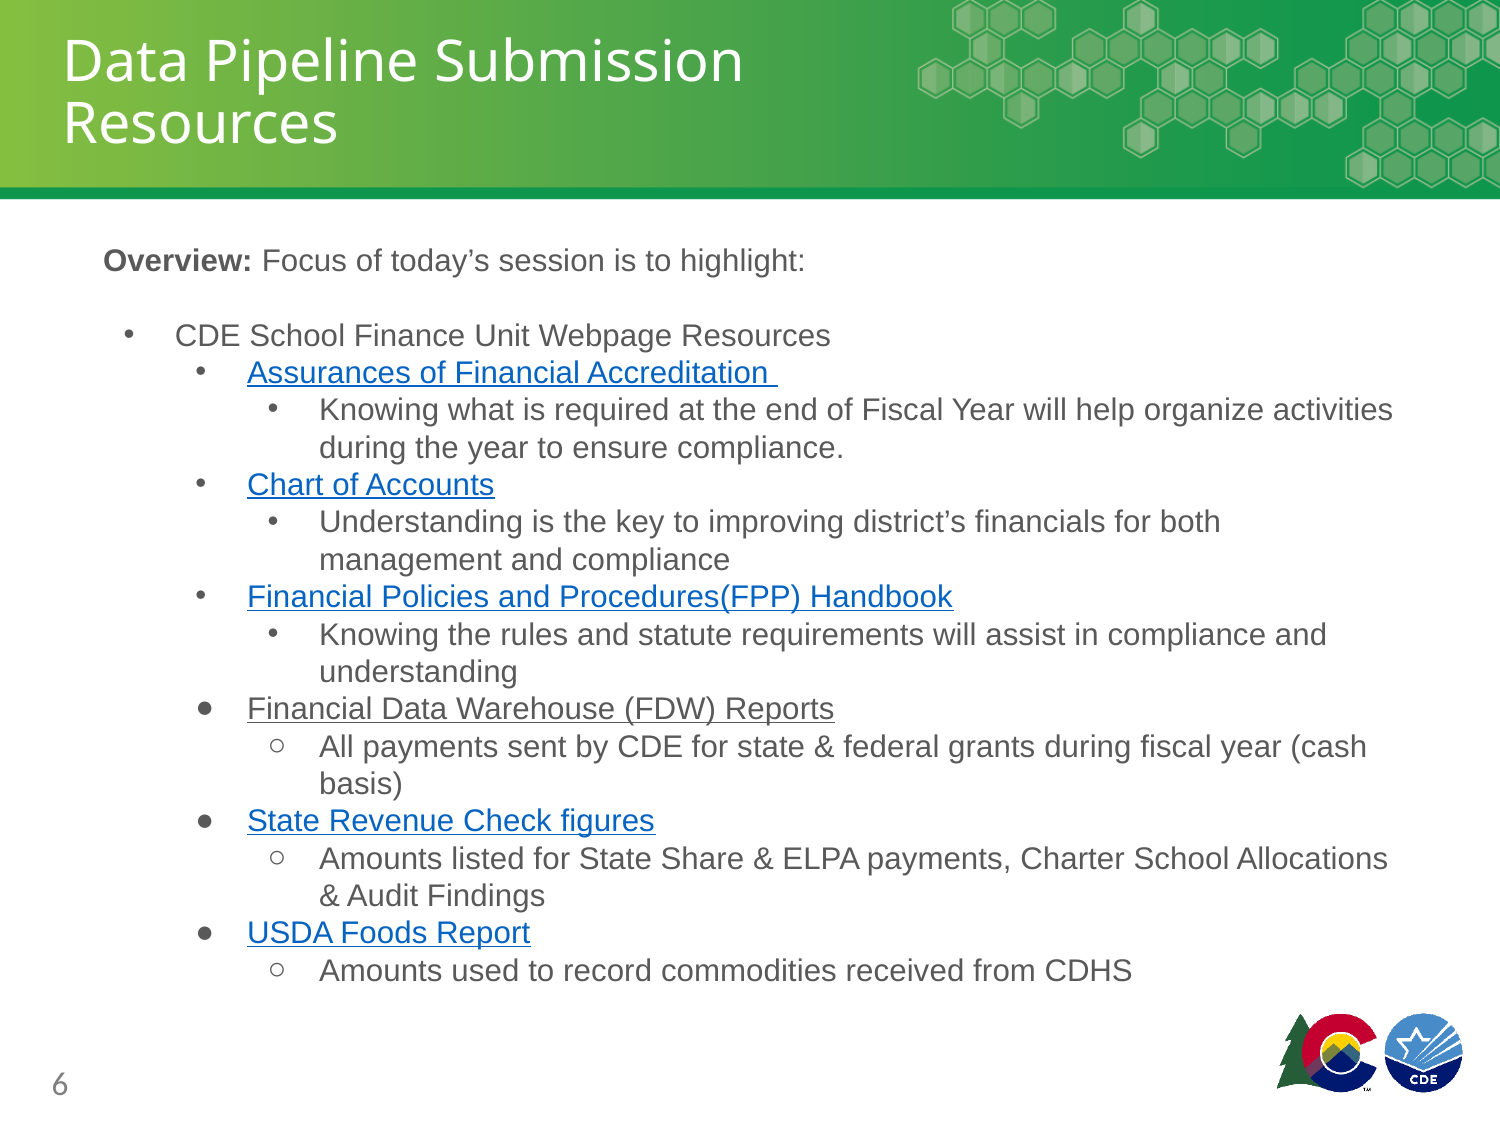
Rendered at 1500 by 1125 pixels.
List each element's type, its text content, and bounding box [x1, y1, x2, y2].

list Overview: Focus of today’s session is to highlight: CDE School Finance Unit Webpage Resources Assurances of Financial Accreditation Knowing what is required at the end of Fiscal Year will help organize activities during the year to ensure compliance. Chart of Accounts Understanding is the key to improving district’s financials for both management and compliance Financial Policies and Procedures(FPP) Handbook Knowing the rules and statute requirements will assist in compliance and understanding Financial Data Warehouse (FDW) Reports All payments sent by CDE for state & federal grants during fiscal year (cash basis) State Revenue Check figures Amounts listed for State Share & ELPA payments, Charter School Allocations & Audit Findings USDA Foods Report Amounts used to record commodities received from CDHS [103, 239, 1397, 1002]
slide_number 6 [36, 1054, 375, 1115]
picture [1275, 1012, 1463, 1093]
title Data Pipeline Submission Resources [62, 31, 1061, 156]
picture [0, 0, 1500, 200]
